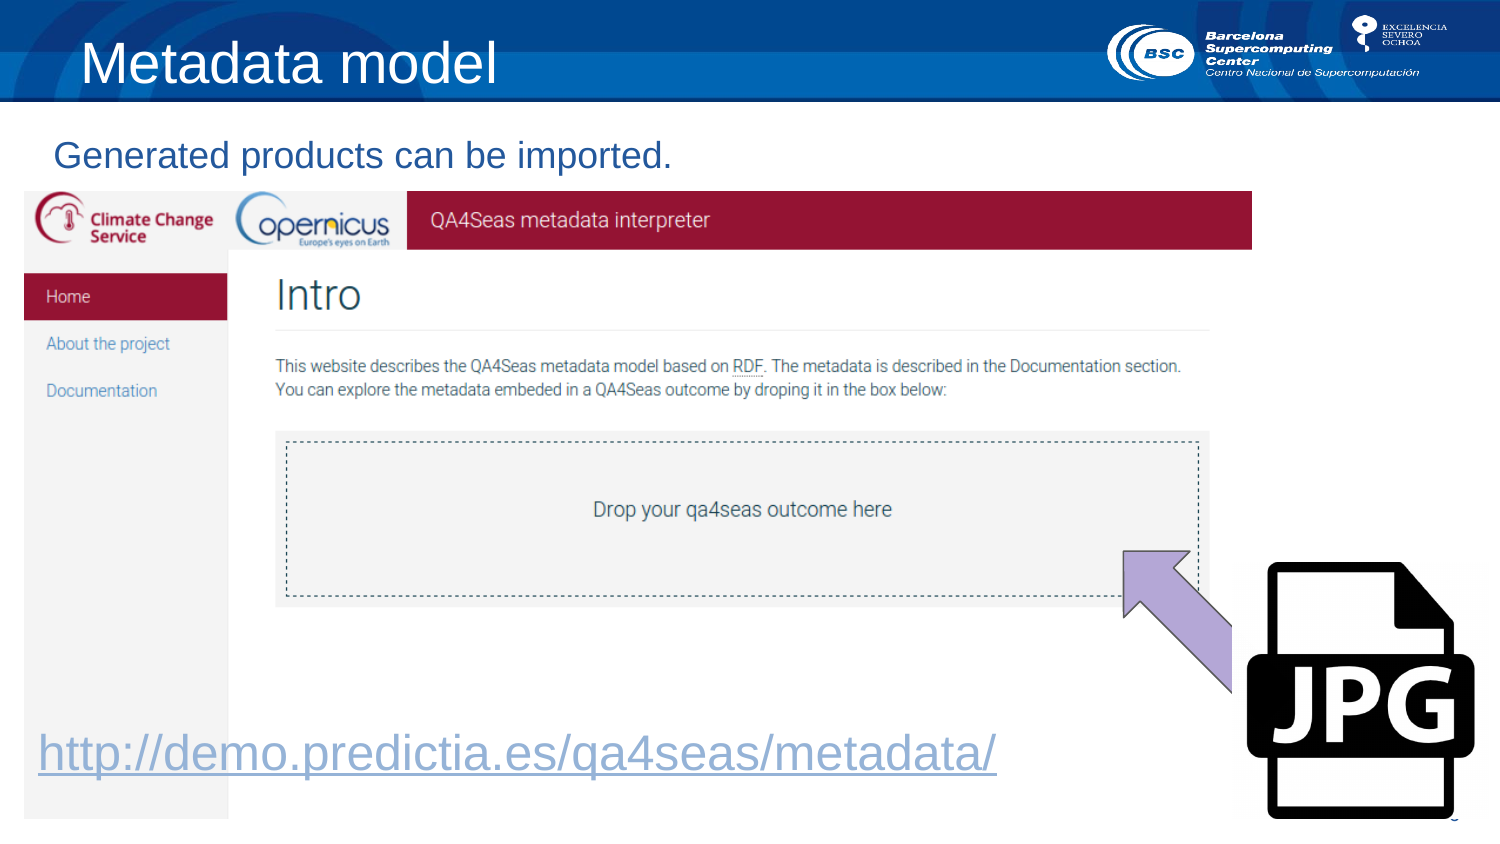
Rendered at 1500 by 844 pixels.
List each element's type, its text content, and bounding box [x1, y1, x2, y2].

picture [24, 191, 1489, 819]
title Metadata model [65, 17, 1081, 102]
text_box Generated products can be imported. [38, 109, 1360, 561]
picture [0, 0, 1500, 102]
